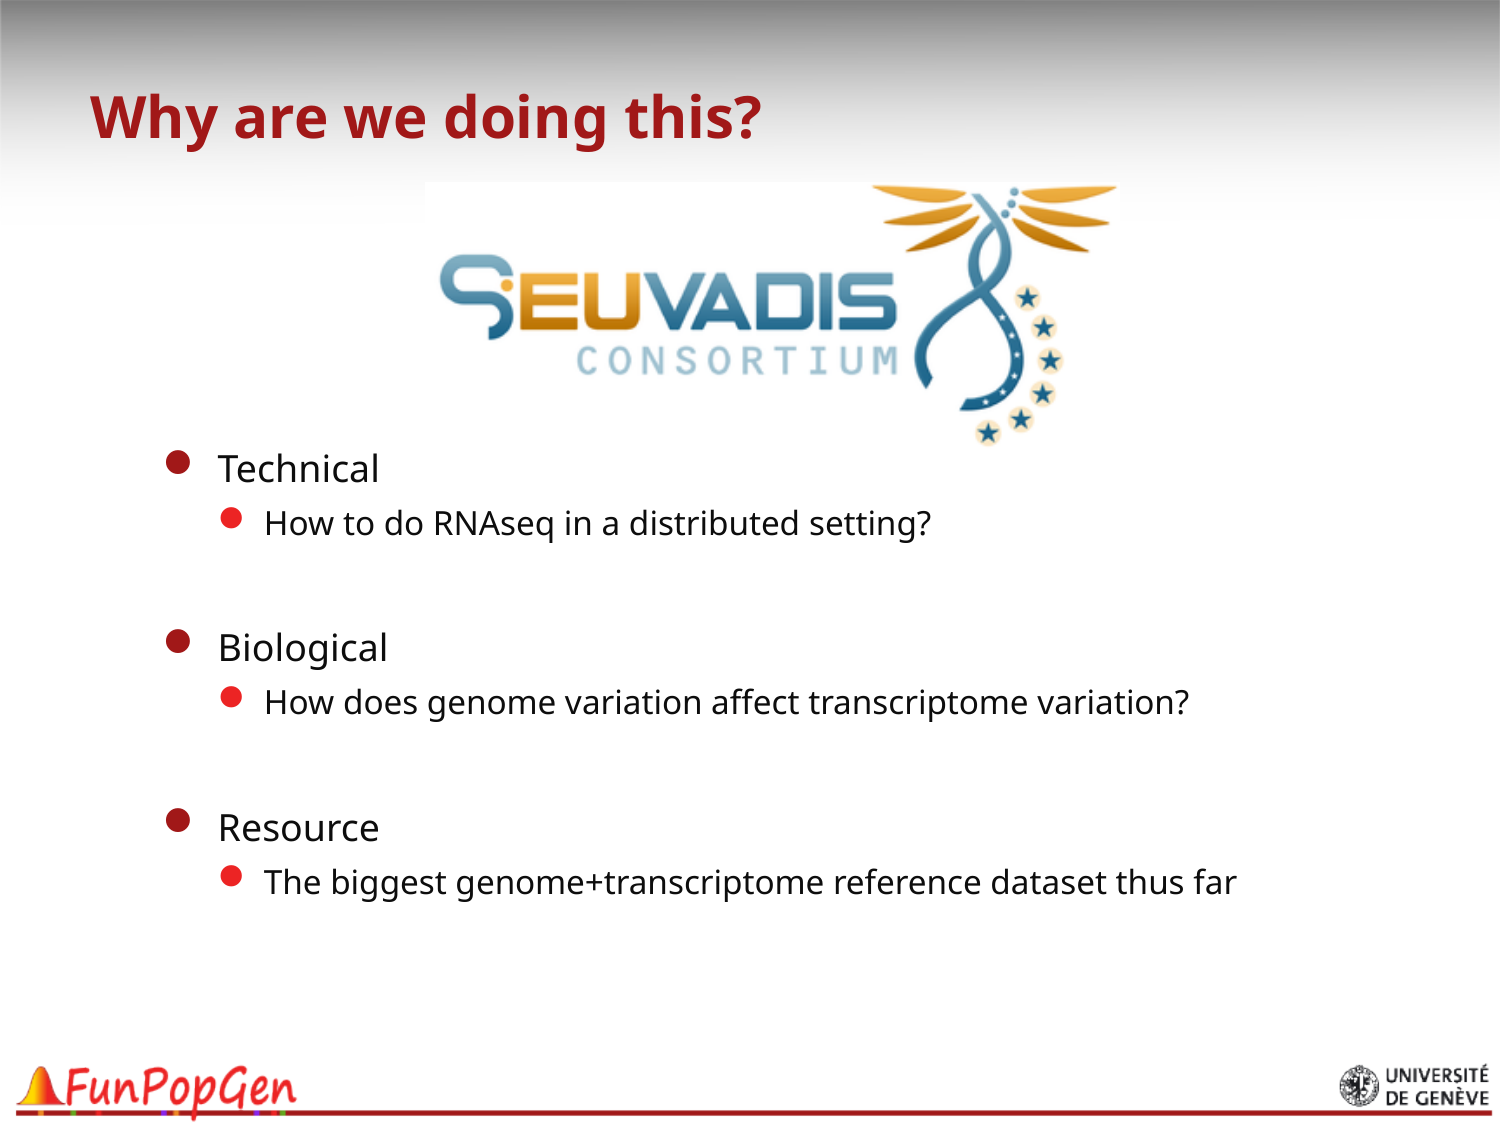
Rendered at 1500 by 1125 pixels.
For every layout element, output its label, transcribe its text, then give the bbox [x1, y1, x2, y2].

picture [0, 0, 1500, 1125]
list Technical How to do RNAseq in a distributed setting? Biological How does genome variation affect transcriptome variation? Resource The biggest genome+transcriptome reference dataset thus far [90, 437, 1410, 1125]
title Why are we doing this? [0, 12, 863, 158]
